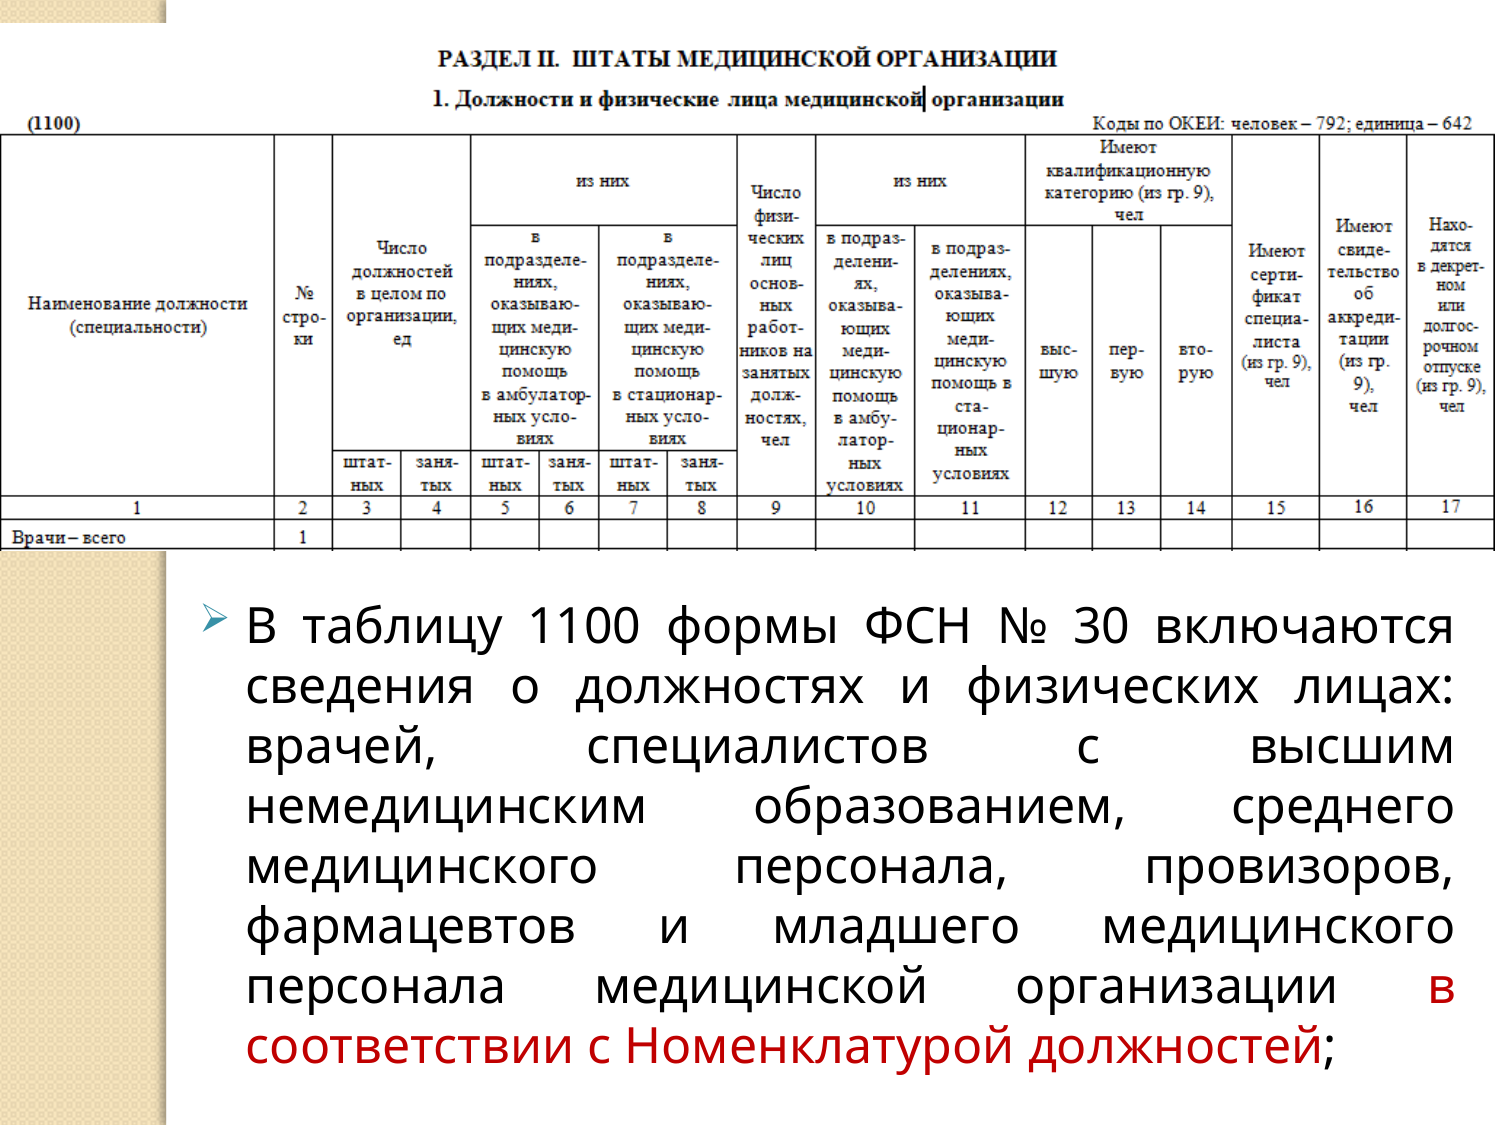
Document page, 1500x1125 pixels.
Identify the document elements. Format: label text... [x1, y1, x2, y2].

text_box В таблицу 1100 формы ФСН № 30 включаются сведения о должностях и физических лицах: врачей, специалистов с высшим немедицинским образованием, среднего медицинского персонала, провизоров, фармацевтов и младшего медицинского персонала медицинской организации в соответствии с Номенклатурой должностей; [171, 586, 1471, 1081]
picture [0, 23, 1495, 551]
